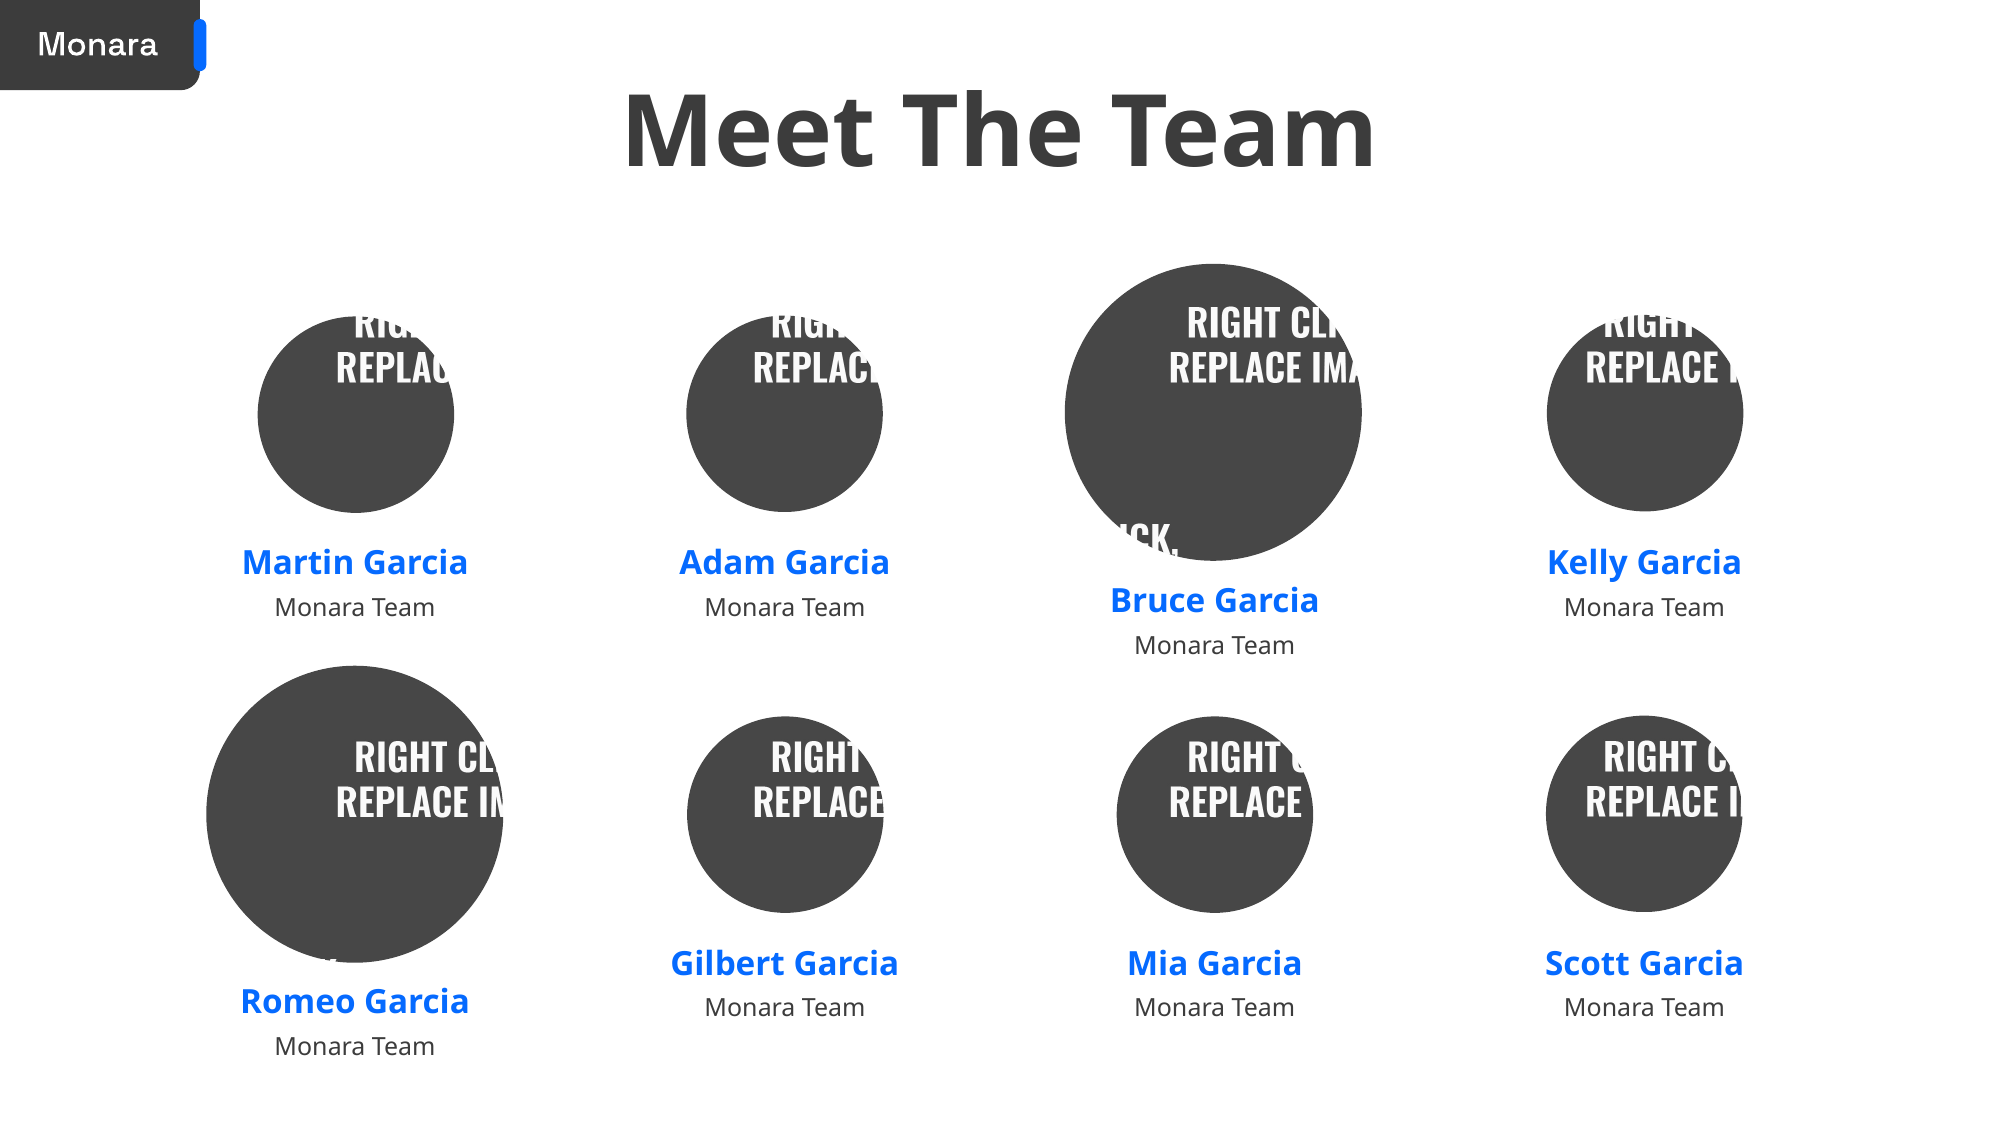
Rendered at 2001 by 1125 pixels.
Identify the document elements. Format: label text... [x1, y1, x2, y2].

picture [1546, 314, 1744, 512]
text_box Mia Garcia [1055, 934, 1375, 990]
text_box Monara Team [634, 589, 936, 629]
picture [206, 665, 504, 963]
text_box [0, 0, 200, 91]
text_box Martin Garcia [195, 533, 515, 589]
text_box Romeo Garcia [195, 972, 515, 1028]
picture [686, 315, 883, 512]
text_box Monara Team [1494, 990, 1795, 1030]
text_box Gilbert Garcia [625, 934, 945, 990]
text_box Adam Garcia [625, 533, 945, 589]
picture [687, 716, 884, 913]
text_box Monara Team [1064, 990, 1365, 1030]
title Meet The Team [405, 58, 1595, 195]
picture [1545, 715, 1743, 913]
text_box Monara Team [1494, 589, 1795, 629]
text_box Monara Team [634, 990, 936, 1030]
text_box Kelly Garcia [1485, 533, 1805, 589]
picture [1064, 263, 1362, 561]
text_box Monara Team [204, 1028, 506, 1068]
picture [1116, 716, 1314, 913]
text_box [200, 17, 208, 73]
picture [257, 316, 455, 513]
text_box Scott Garcia [1485, 934, 1805, 990]
text_box Bruce Garcia [1055, 572, 1375, 627]
text_box Monara Team [204, 589, 506, 629]
text_box Monara Team [1064, 627, 1365, 667]
